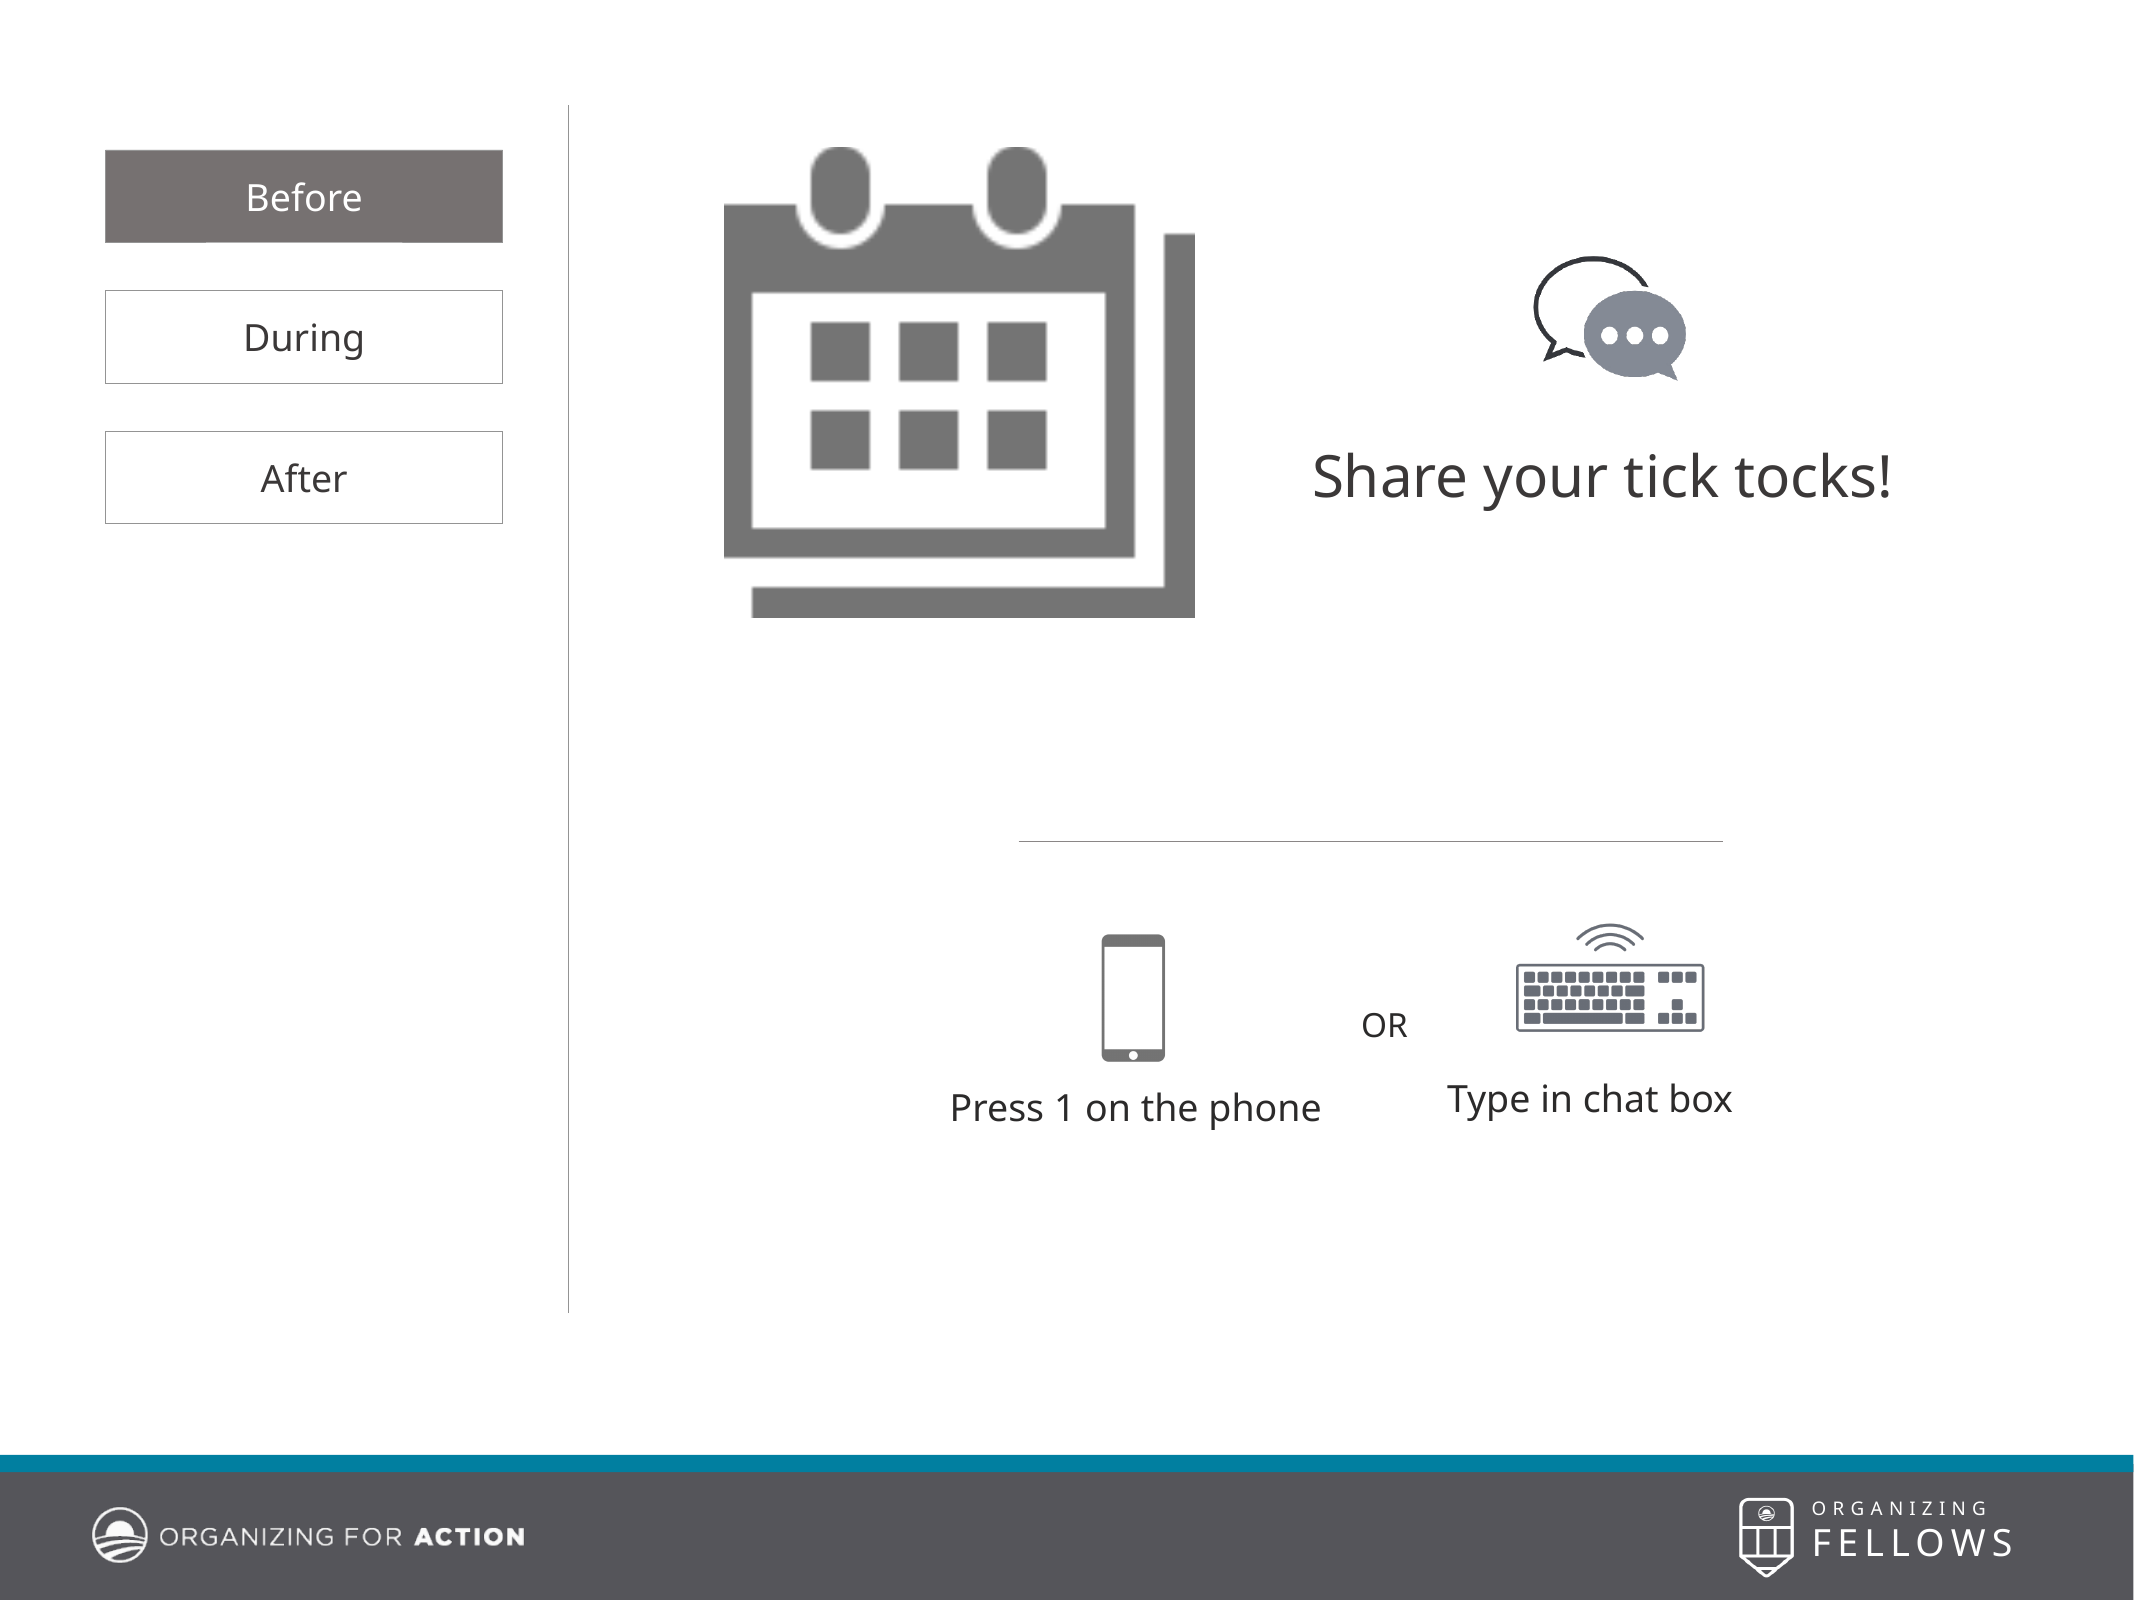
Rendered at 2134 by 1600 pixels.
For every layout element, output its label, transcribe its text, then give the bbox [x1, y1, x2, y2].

picture [0, 1473, 2134, 1600]
text_box Share your tick tocks! [1297, 431, 2014, 517]
picture [724, 147, 1195, 618]
text_box After [105, 430, 504, 525]
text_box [905, 865, 1840, 1137]
picture [1528, 233, 1692, 403]
text_box Before [105, 149, 504, 243]
text_box During [105, 290, 504, 384]
